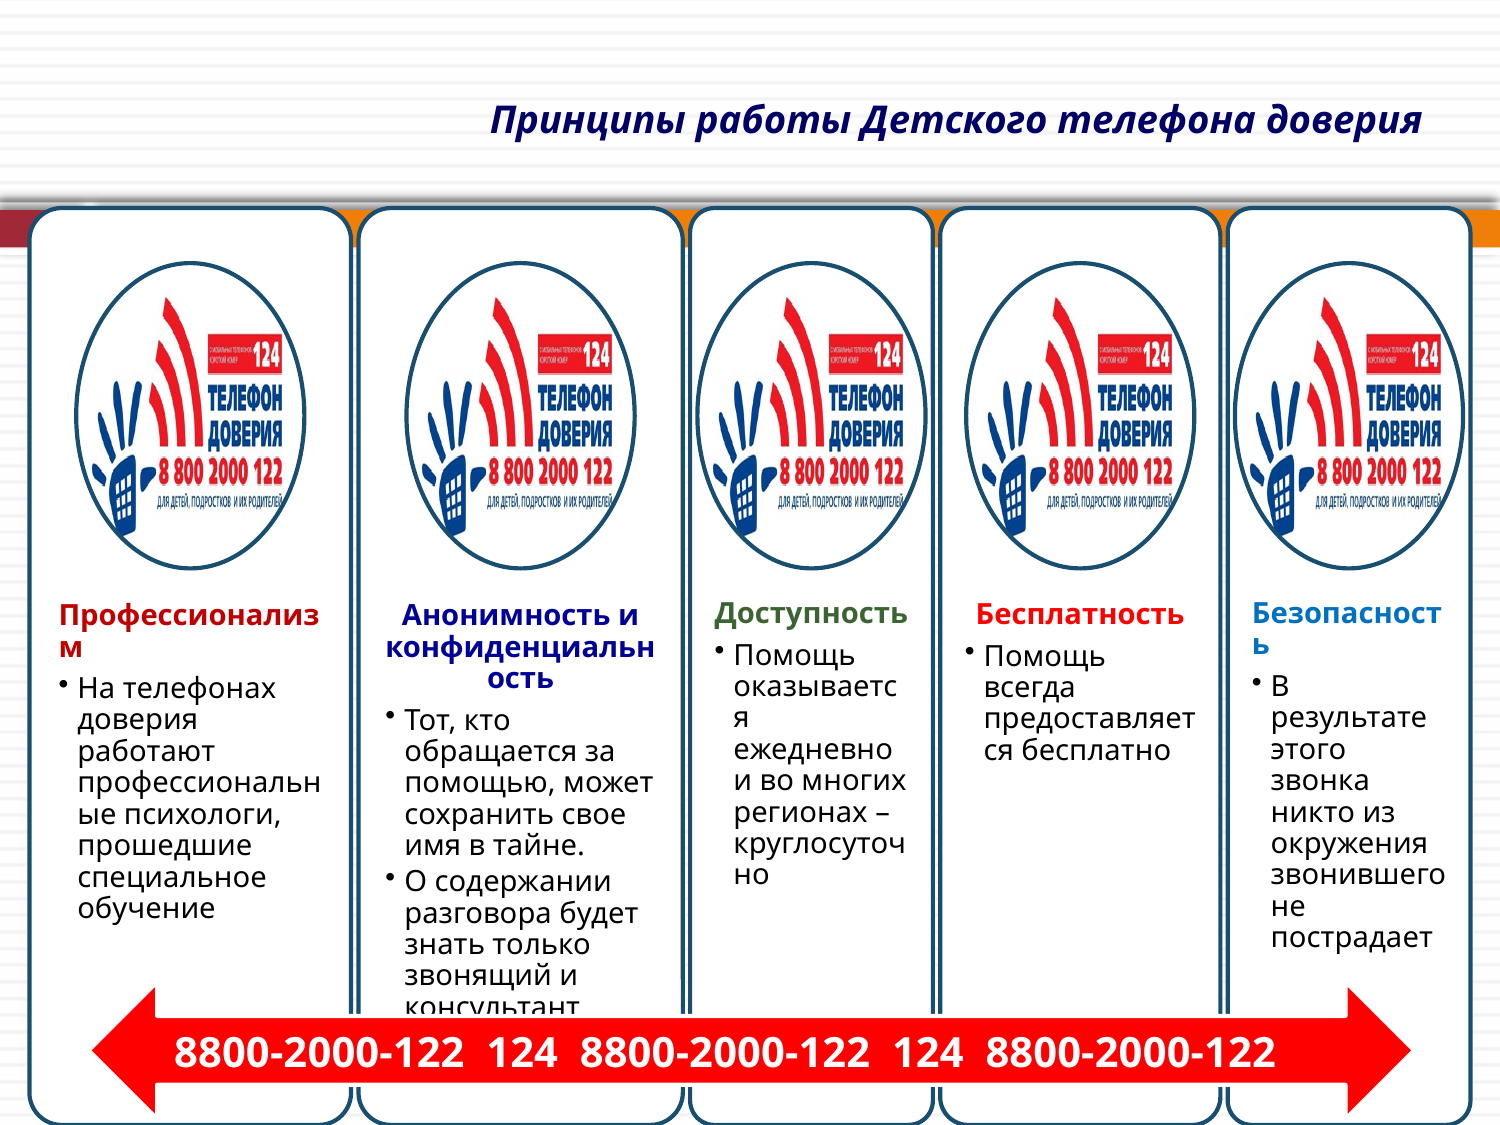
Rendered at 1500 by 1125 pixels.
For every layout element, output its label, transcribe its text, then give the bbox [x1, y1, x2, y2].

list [29, 207, 1471, 1125]
title Принципы работы Детского телефона доверия [100, 37, 1438, 194]
